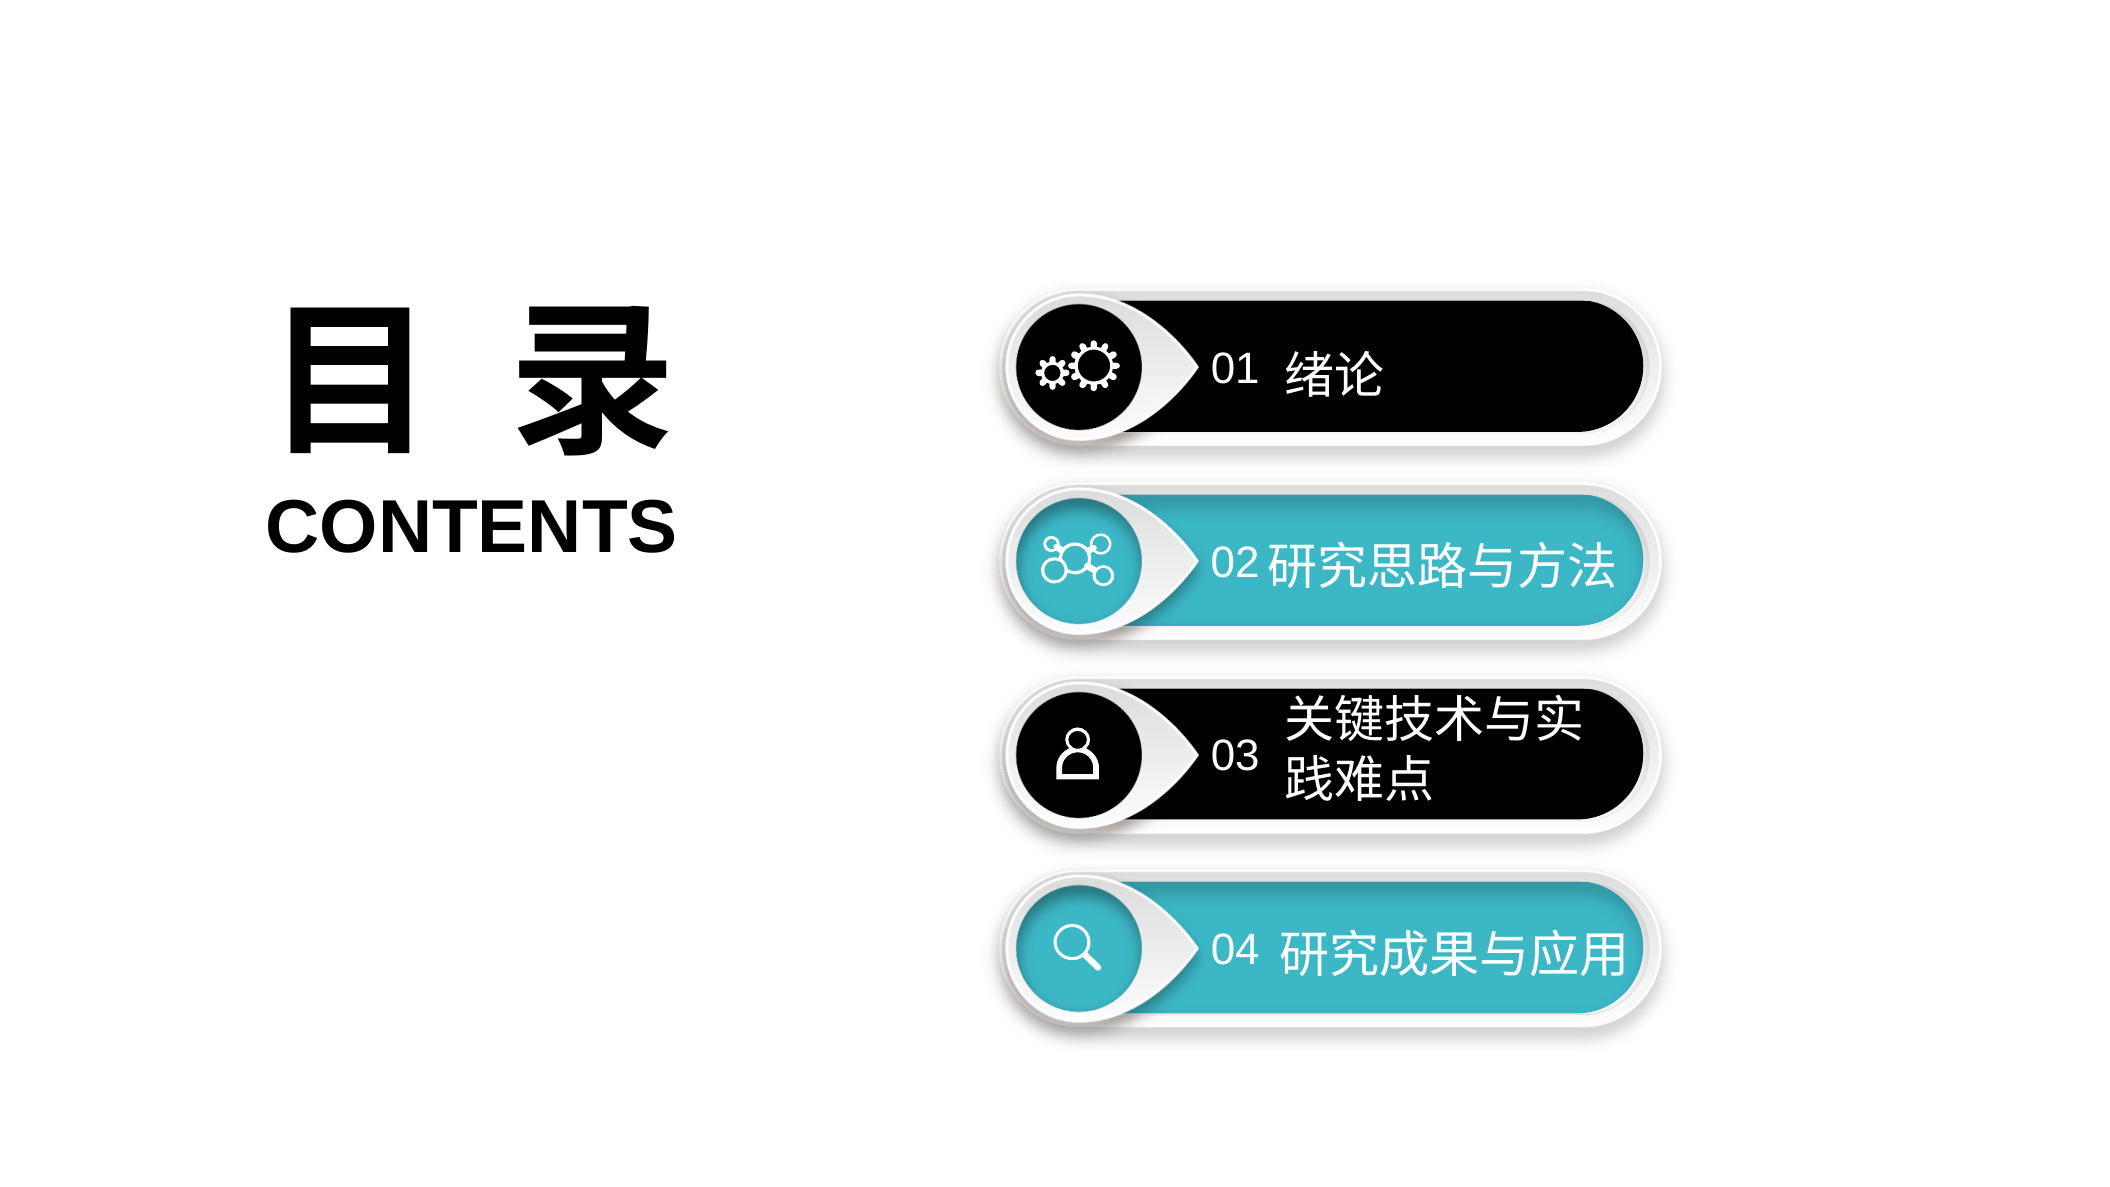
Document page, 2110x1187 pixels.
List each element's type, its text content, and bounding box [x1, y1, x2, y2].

text_box CONTENTS [243, 476, 700, 568]
text_box 目 录 [234, 273, 710, 474]
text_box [974, 272, 1687, 466]
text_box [974, 853, 1687, 1062]
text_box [974, 466, 1687, 660]
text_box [974, 660, 1687, 853]
